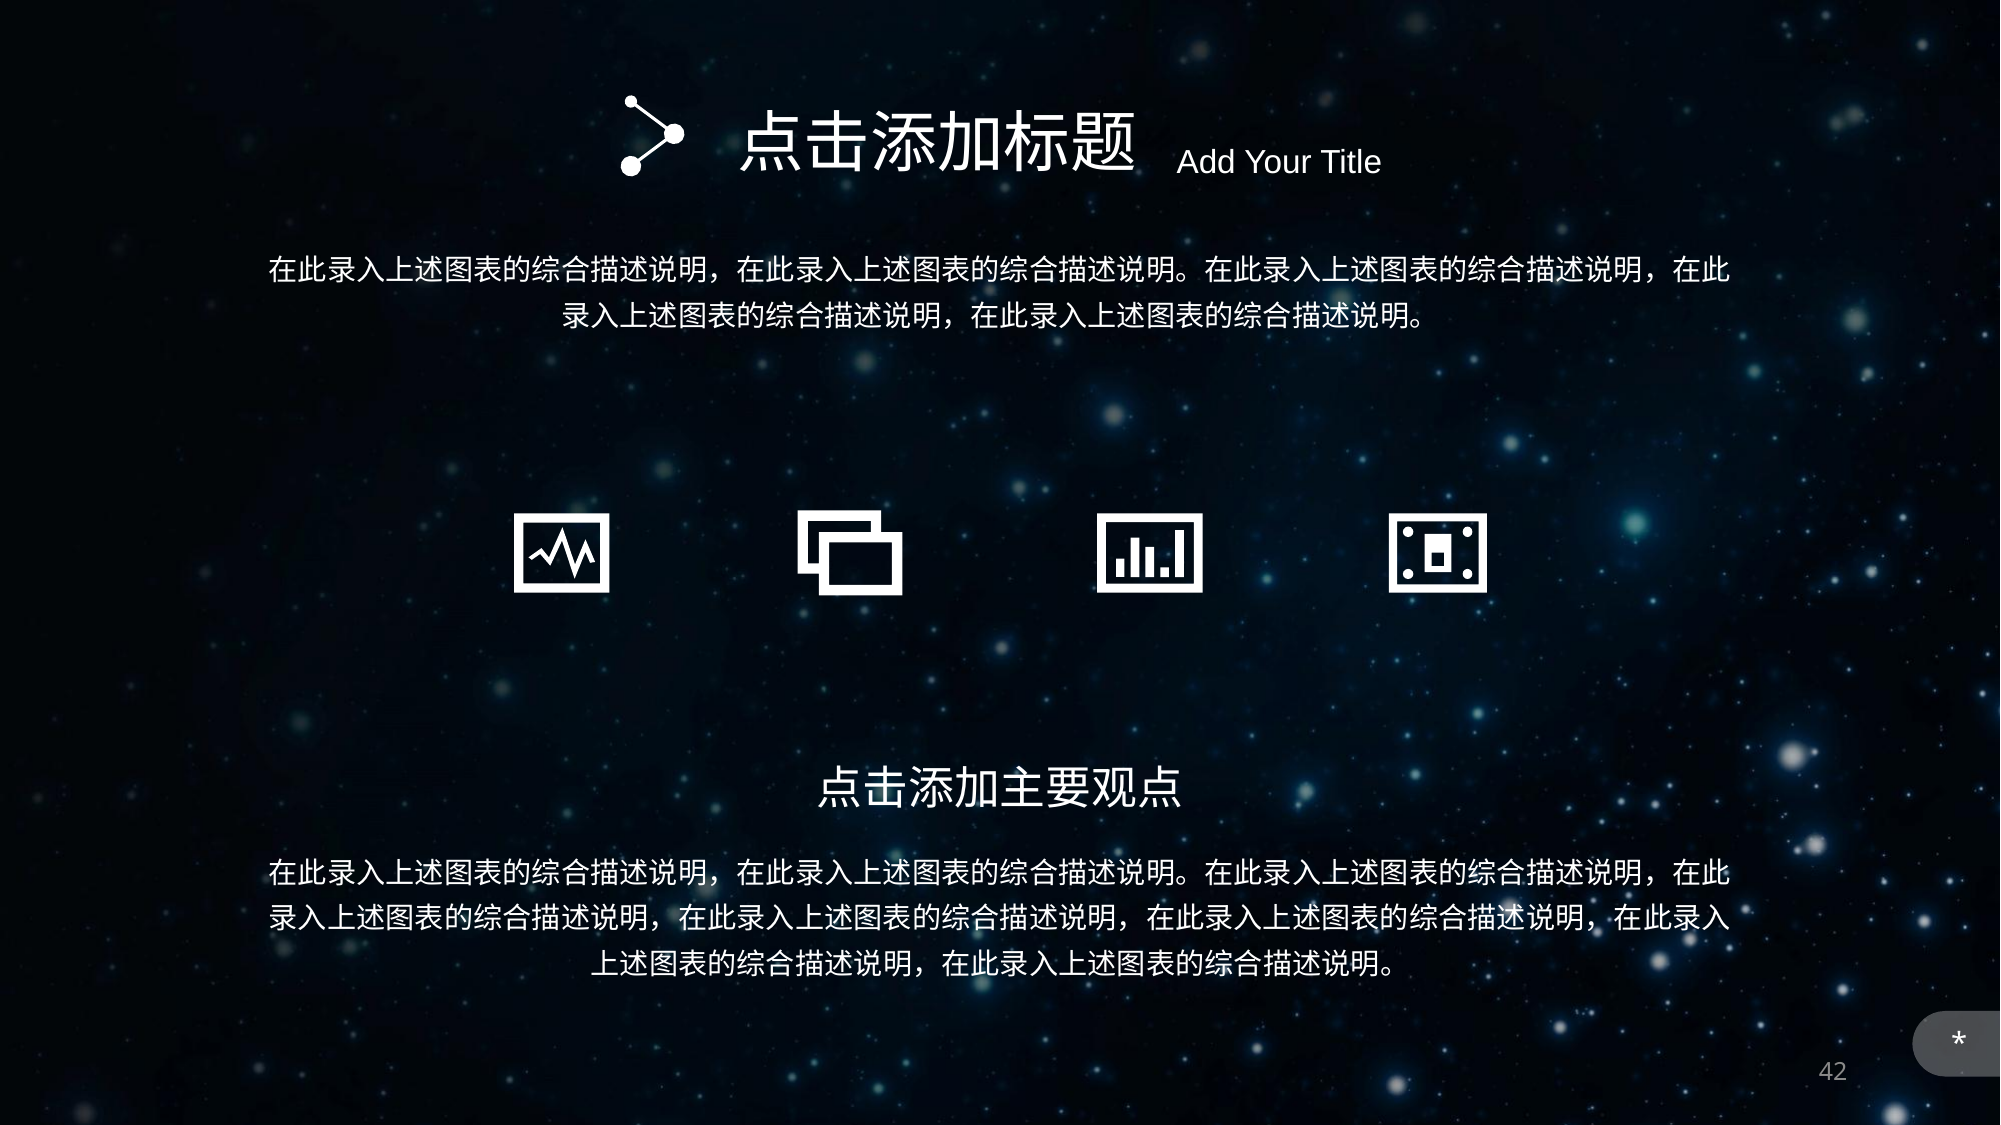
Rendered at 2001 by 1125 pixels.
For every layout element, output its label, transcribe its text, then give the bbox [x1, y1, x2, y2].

text_box * [1925, 1018, 2000, 1065]
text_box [410, 391, 693, 715]
text_box [1912, 1010, 2000, 1077]
picture [0, 0, 2000, 1125]
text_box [1276, 391, 1600, 715]
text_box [988, 391, 1276, 715]
text_box Add Your Title [1161, 132, 1541, 188]
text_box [630, 101, 675, 167]
text_box 点击添加标题 [722, 92, 1153, 188]
text_box 在此录入上述图表的综合描述说明，在此录入上述图表的综合描述说明。在此录入上述图表的综合描述说明，在此录入上述图表的综合描述说明，在此录入上述图表的综合描述说明。 [246, 233, 1754, 340]
text_box 在此录入上述图表的综合描述说明，在此录入上述图表的综合描述说明。在此录入上述图表的综合描述说明，在此录入上述图表的综合描述说明，在此录入上述图表的综合描述说明，在此录入上述图表的综合描述说明，在此录入上述图表的综合描述说明，在此录入上述图表的综合描述说明。 [246, 836, 1754, 988]
text_box 点击添加主要观点 [801, 751, 1198, 822]
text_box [693, 391, 988, 715]
slide_number 42 [1412, 1042, 1863, 1103]
